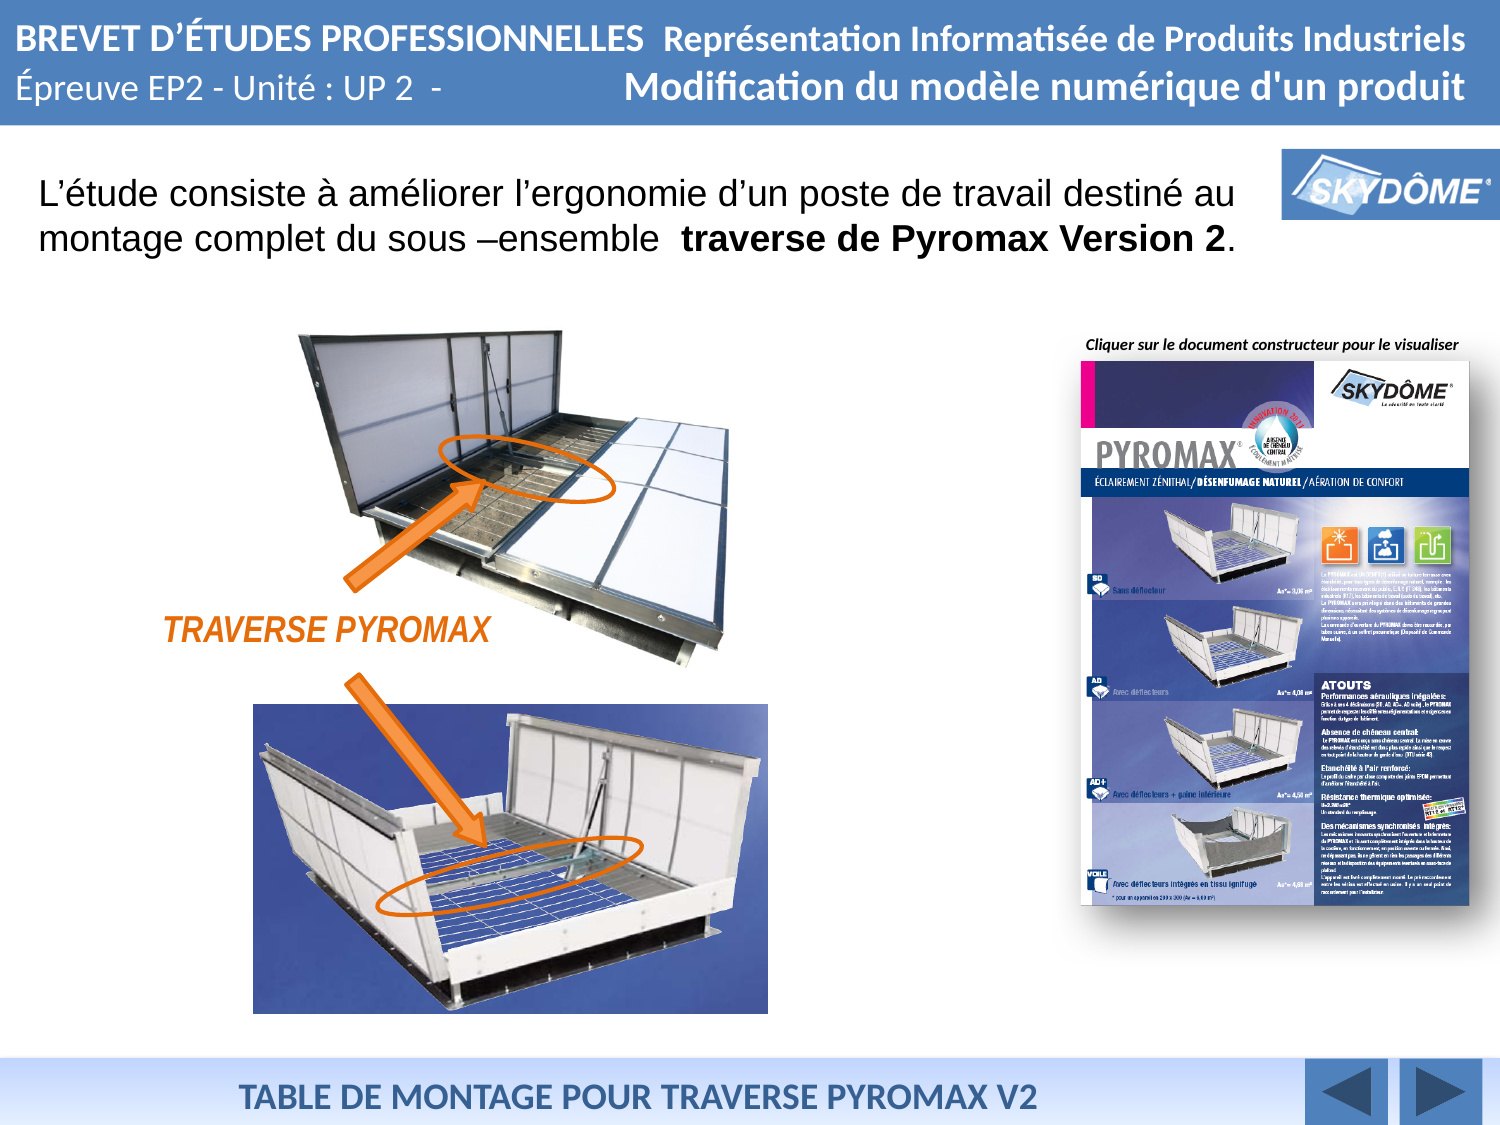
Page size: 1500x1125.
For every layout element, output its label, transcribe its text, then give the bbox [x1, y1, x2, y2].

text_box Cliquer sur le document constructeur pour le visualiser [1071, 326, 1475, 361]
text_box [0, 1058, 1303, 1125]
title BREVET D’ÉTUDES PROFESSIONNELLES Représentation Informatisée de Produits Industriels Épreuve EP2 - Unité : UP 2 - Modification du modèle numérique d'un produit [0, 0, 1500, 127]
text_box L’étude consiste à améliorer l’ergonomie d’un poste de travail destiné au montage complet du sous –ensemble traverse de Pyromax Version 2. [23, 161, 1258, 266]
picture [1080, 361, 1470, 906]
text_box [1484, 1058, 1500, 1125]
text_box [1303, 1056, 1390, 1125]
picture [253, 255, 768, 1014]
text_box [1390, 1058, 1398, 1125]
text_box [1281, 148, 1500, 221]
text_box TABLE DE MONTAGE POUR TRAVERSE PYROMAX V2 [5, 1064, 1054, 1125]
text_box [1398, 1056, 1484, 1125]
text_box TRAVERSE PYROMAX [147, 597, 283, 658]
